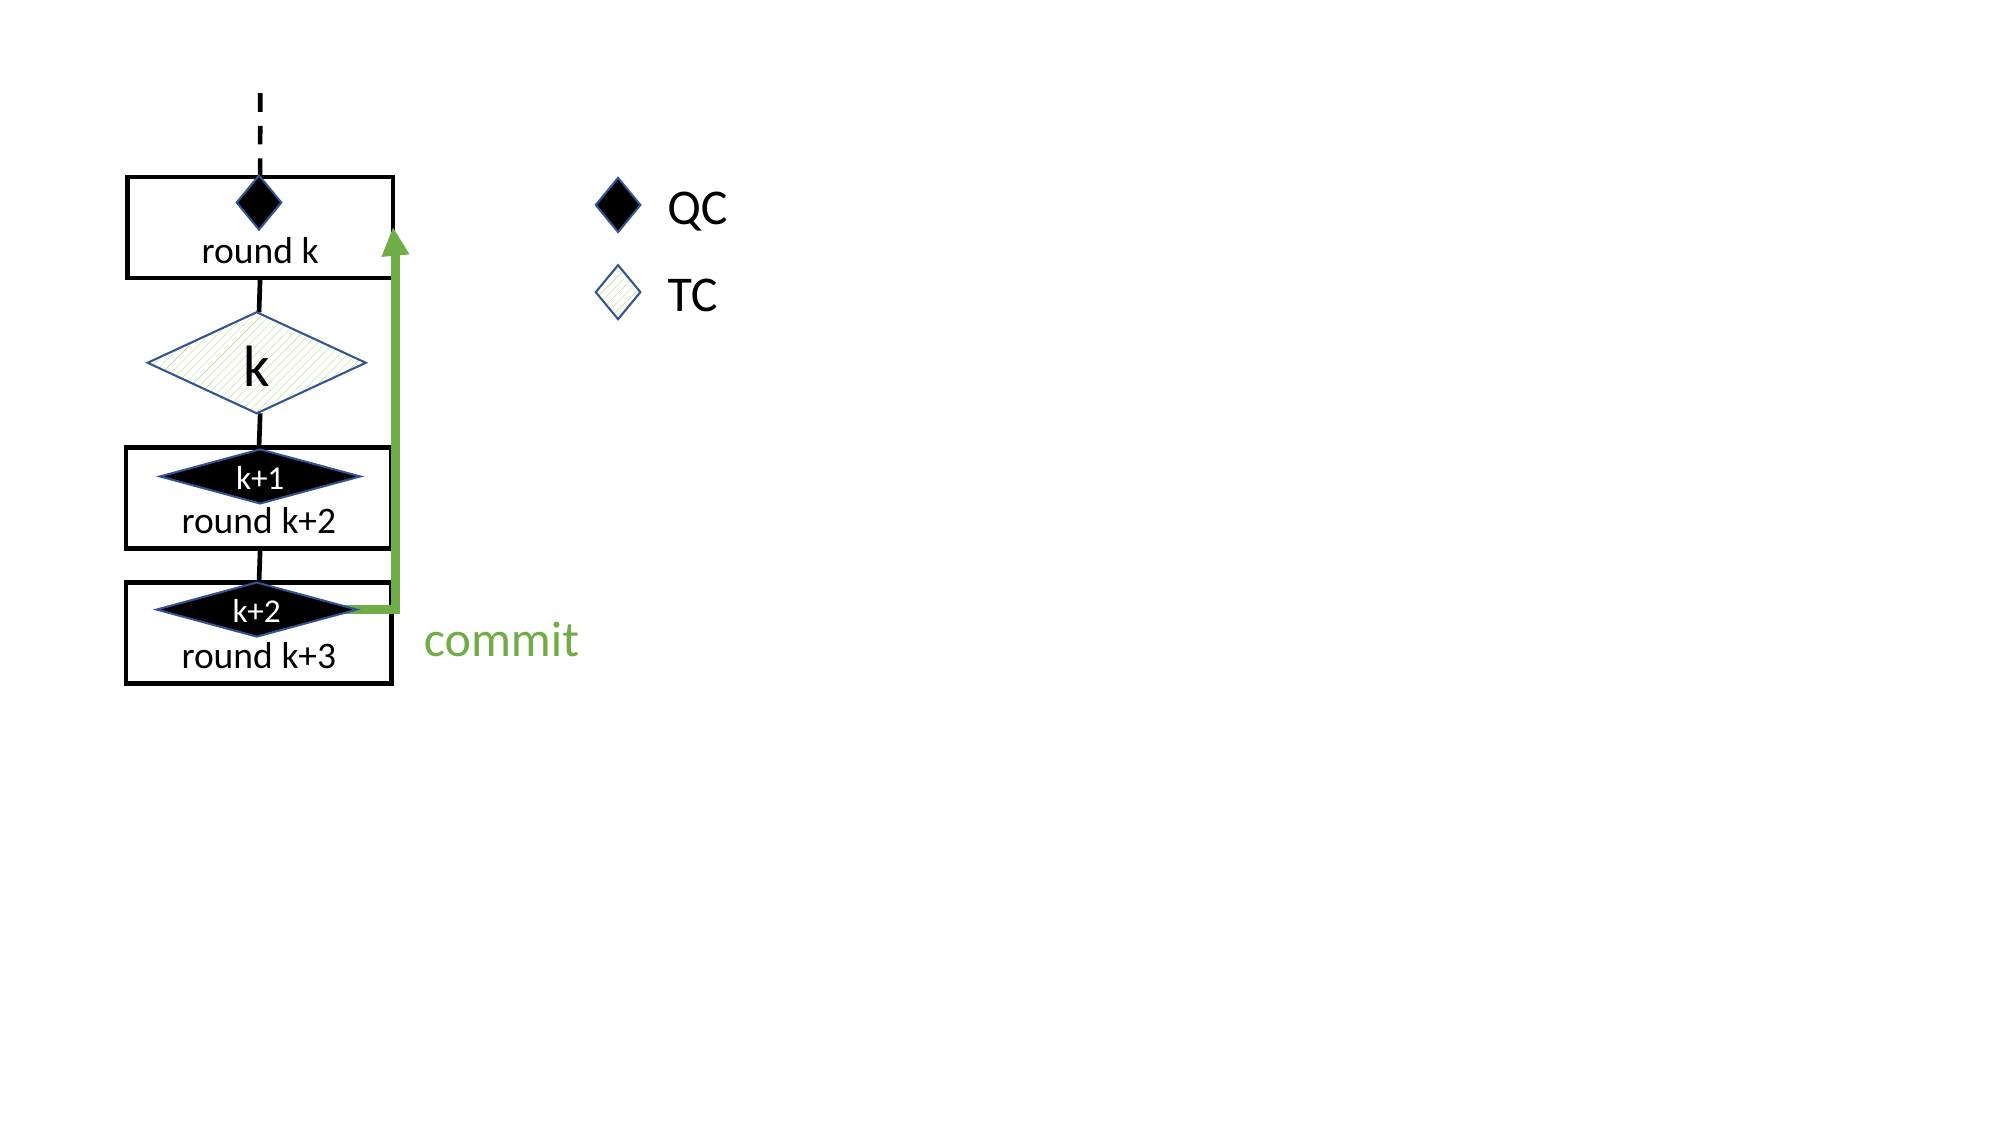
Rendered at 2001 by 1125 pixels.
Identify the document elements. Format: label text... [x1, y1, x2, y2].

text_box [594, 176, 642, 234]
text_box k+2 [152, 581, 360, 638]
text_box k [145, 311, 281, 415]
text_box k+1 [156, 448, 281, 505]
text_box round k+3 [125, 581, 393, 685]
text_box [281, 227, 394, 610]
text_box commit [409, 598, 596, 674]
text_box QC [596, 167, 743, 242]
text_box round k [126, 176, 394, 279]
text_box TC [596, 254, 733, 329]
text_box [594, 263, 642, 321]
text_box [235, 173, 283, 232]
text_box round k+2 [125, 446, 281, 549]
